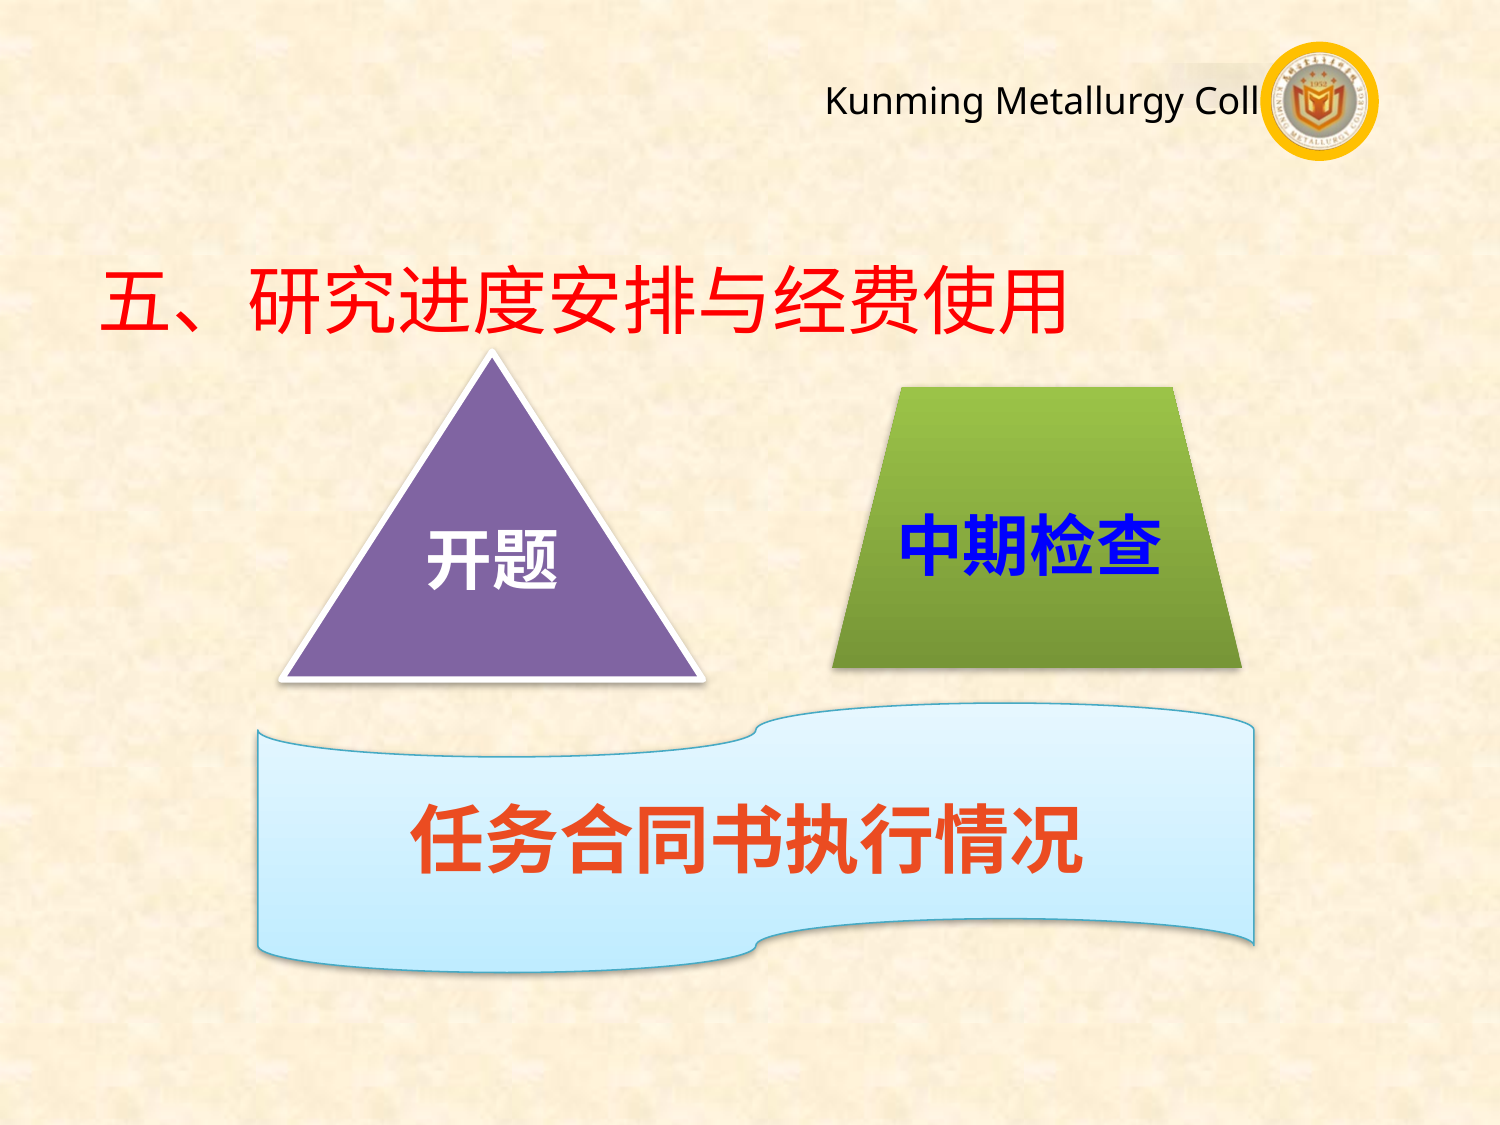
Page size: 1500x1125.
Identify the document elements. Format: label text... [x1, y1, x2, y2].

text_box 任务合同书执行情况 [257, 702, 1255, 974]
text_box 中期检查 [832, 386, 1243, 668]
title Kunming Metallurgy College [75, 23, 1442, 176]
picture [0, 0, 1500, 1125]
list 五、研究进度安排与经费使用 [82, 246, 1425, 1005]
text_box 开题 [278, 348, 706, 683]
